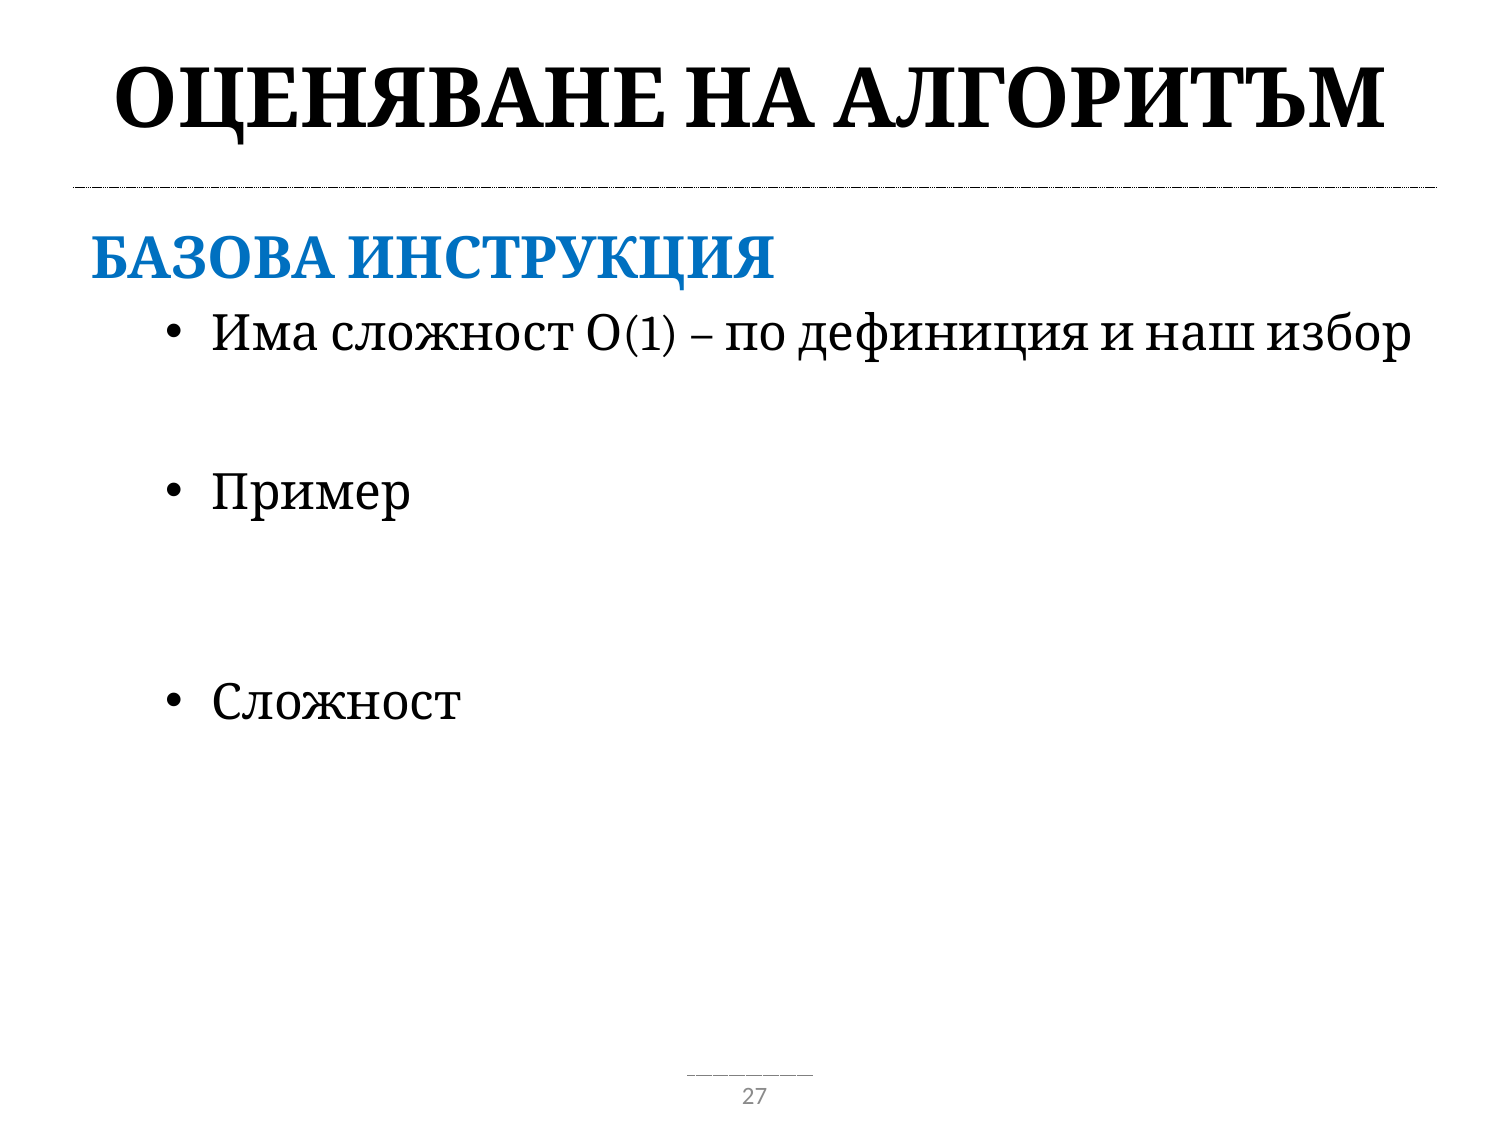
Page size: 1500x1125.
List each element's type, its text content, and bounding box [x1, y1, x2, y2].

title Оценяване на алгоритъм [0, 0, 1500, 188]
slide_number 27 [579, 1065, 930, 1125]
